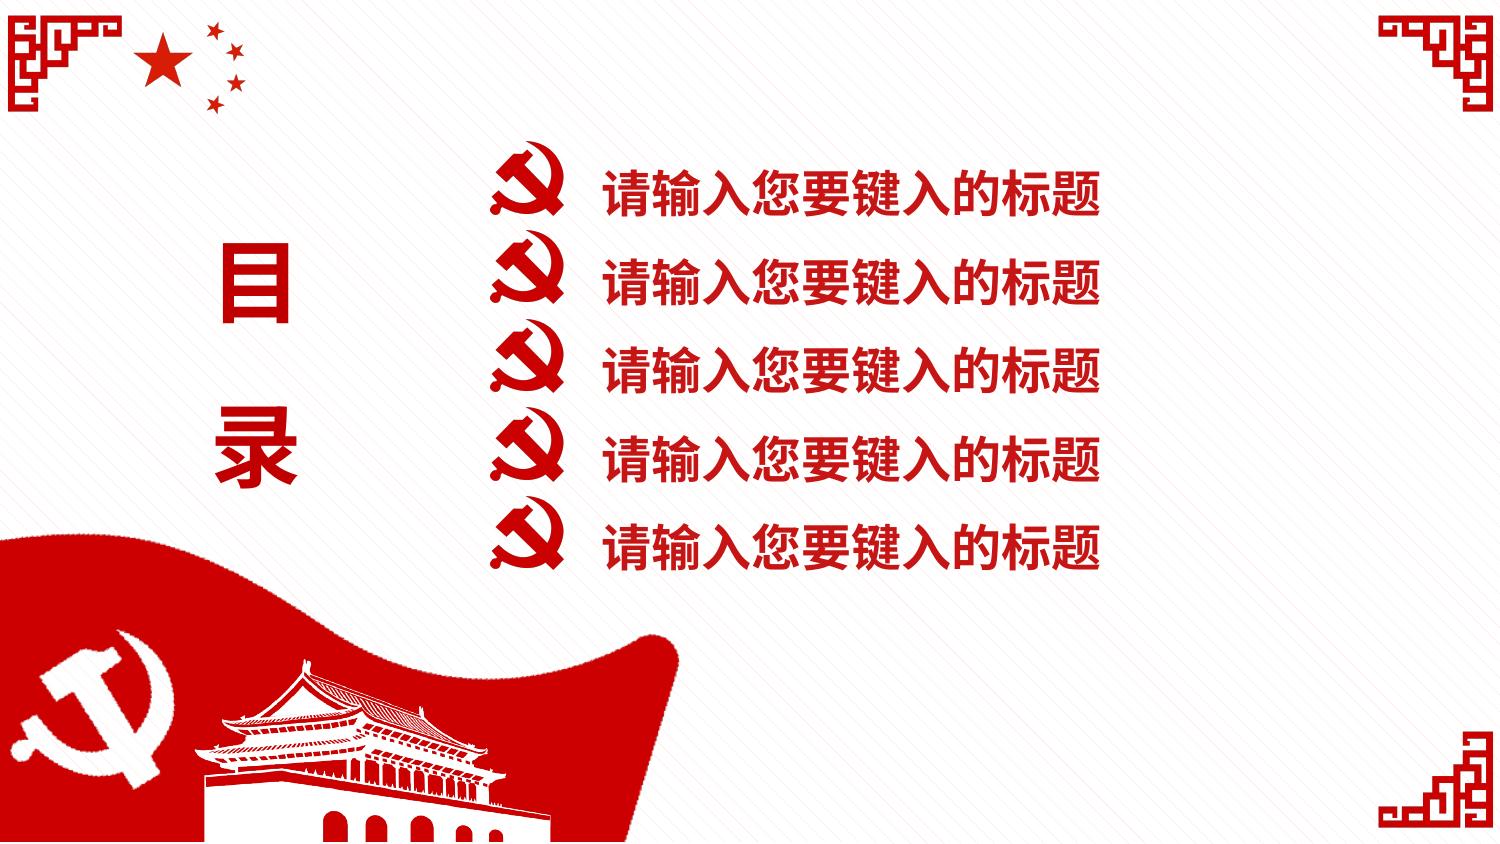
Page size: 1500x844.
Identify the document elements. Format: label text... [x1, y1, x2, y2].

picture [1370, 0, 1500, 130]
picture [0, 0, 254, 132]
text_box 目 录 [195, 161, 317, 507]
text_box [489, 315, 1240, 401]
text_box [489, 403, 1240, 490]
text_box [489, 492, 1240, 578]
picture [1370, 713, 1500, 844]
picture [0, 482, 737, 842]
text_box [489, 226, 1240, 312]
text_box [489, 138, 1240, 224]
